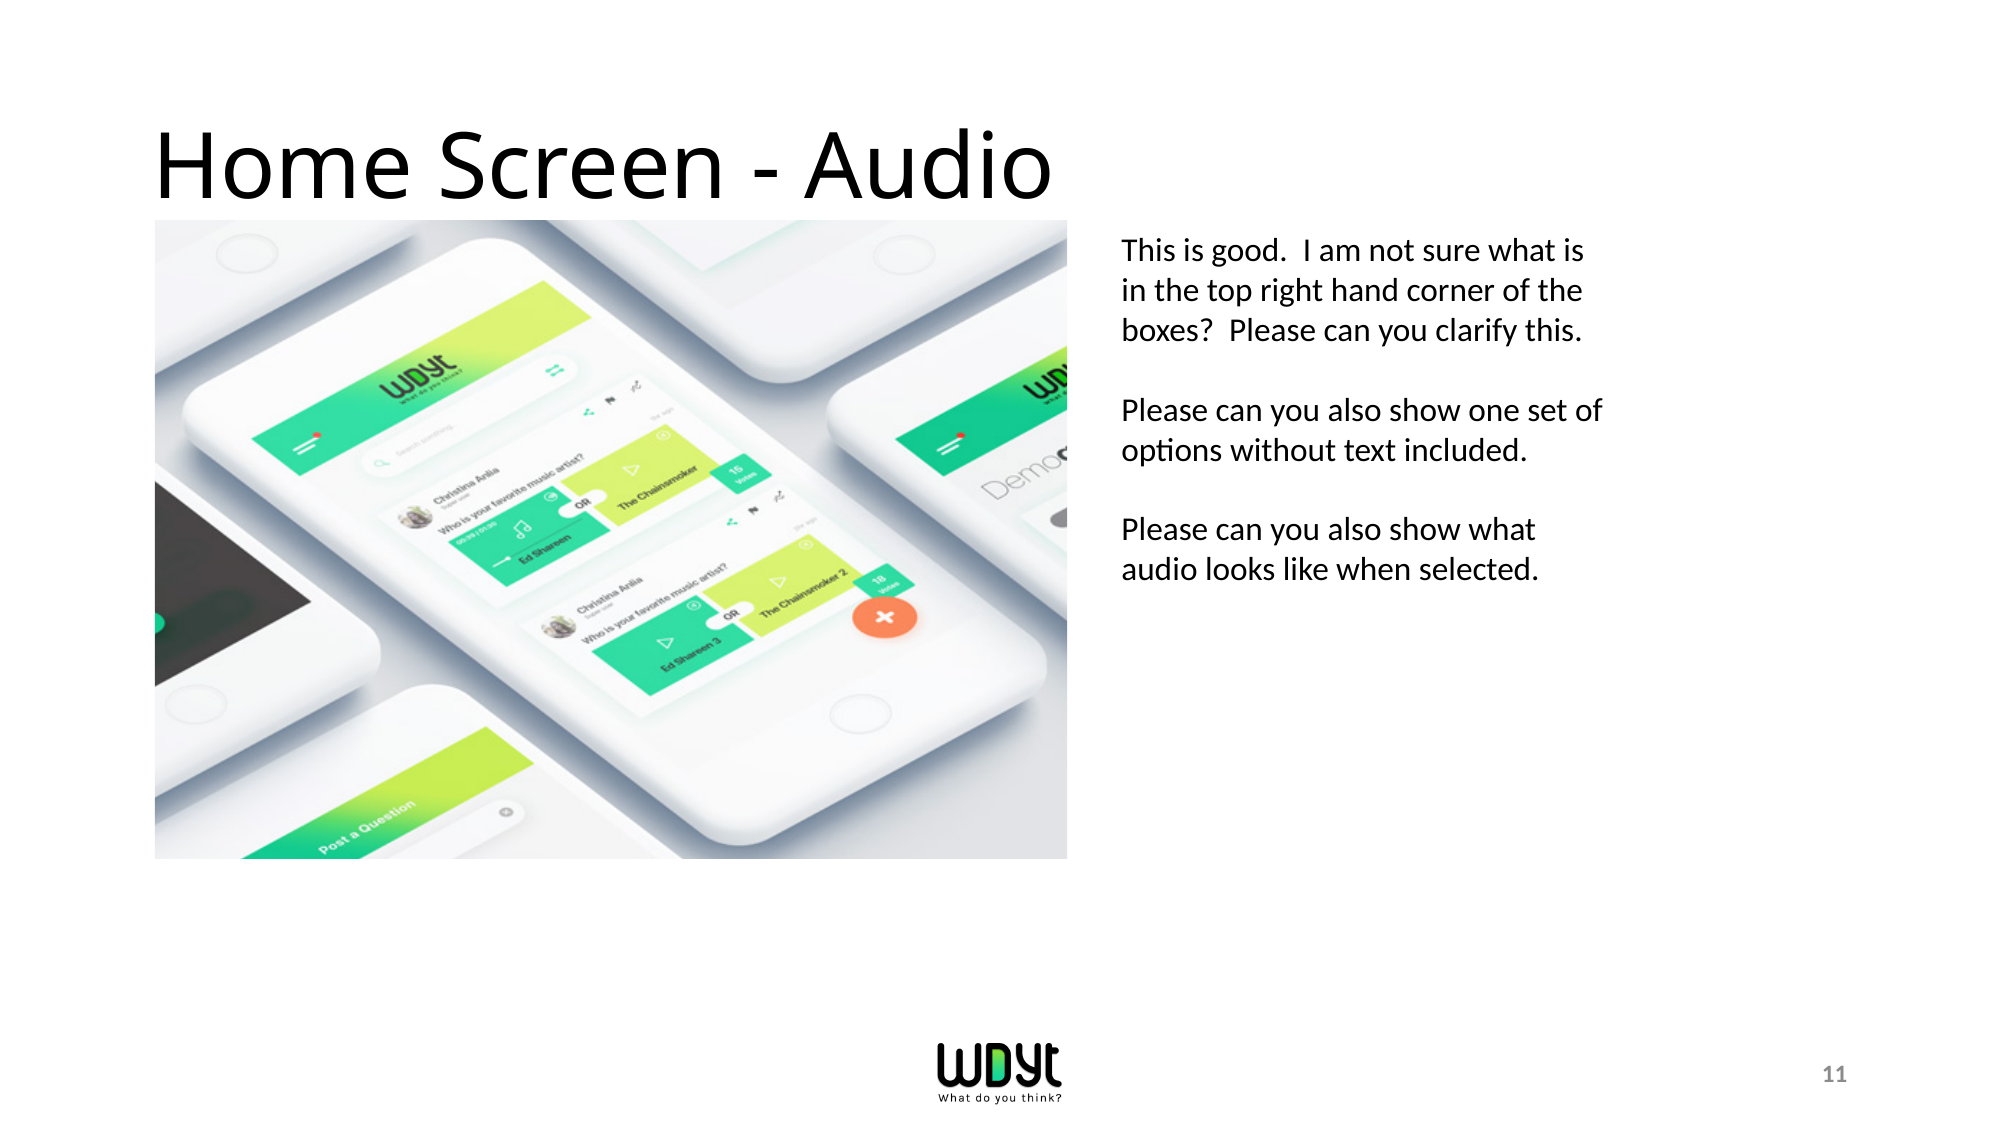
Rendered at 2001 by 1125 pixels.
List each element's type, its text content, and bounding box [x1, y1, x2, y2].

text_box This is good. I am not sure what is in the top right hand corner of the boxes? Please can you clarify this. Please can you also show one set of options without text included. Please can you also show what audio looks like when selected. [1106, 220, 1625, 595]
picture [925, 1015, 1075, 1125]
title Home Screen - Audio [137, 59, 1863, 278]
slide_number 11 [1412, 1042, 1863, 1103]
picture [154, 220, 1068, 859]
